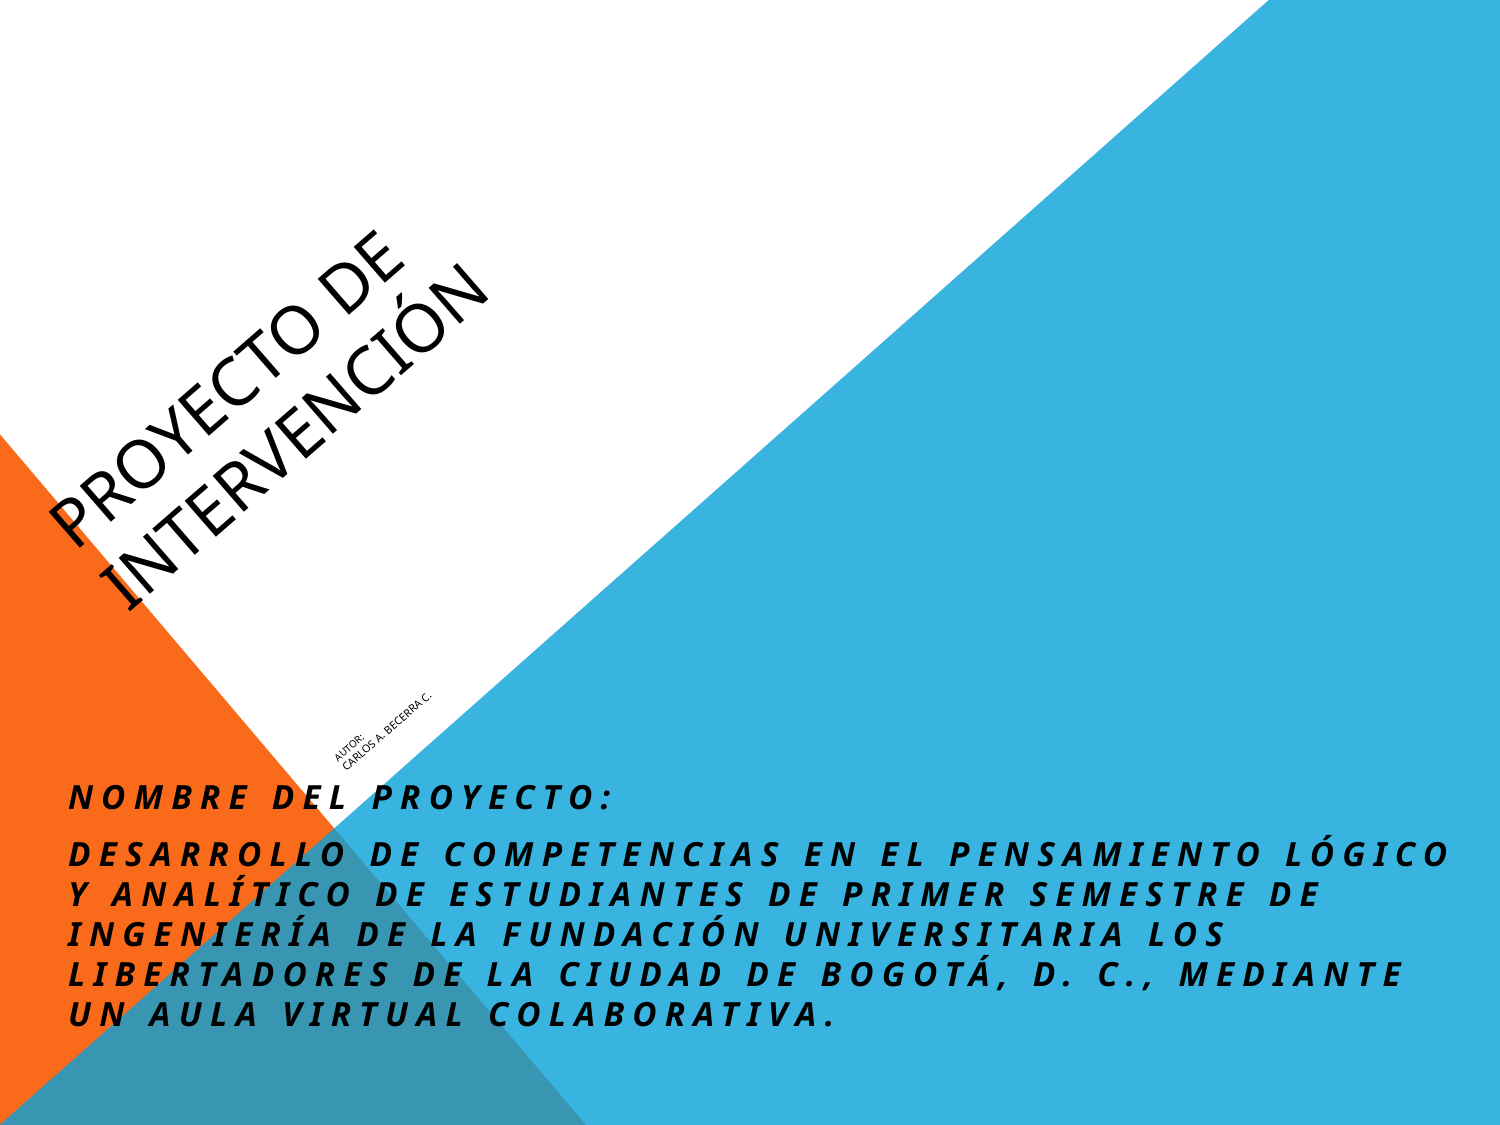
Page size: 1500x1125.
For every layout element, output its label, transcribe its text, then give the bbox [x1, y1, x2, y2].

title PROYECTO DE INTERVENCIÓN [0, 0, 827, 635]
text_box Autor: Carlos a. becerra c. [242, 66, 1039, 786]
subtitle NOMBRE DEL PROYECTO: Desarrollo de competencias en el pensamiento lógico y analítico de estudiantes de primer semestre de ingeniería de la Fundación Universitaria Los Libertadores de la ciudad de Bogotá, D. C., mediante un aula virtual colaborativa. [53, 775, 1498, 1106]
